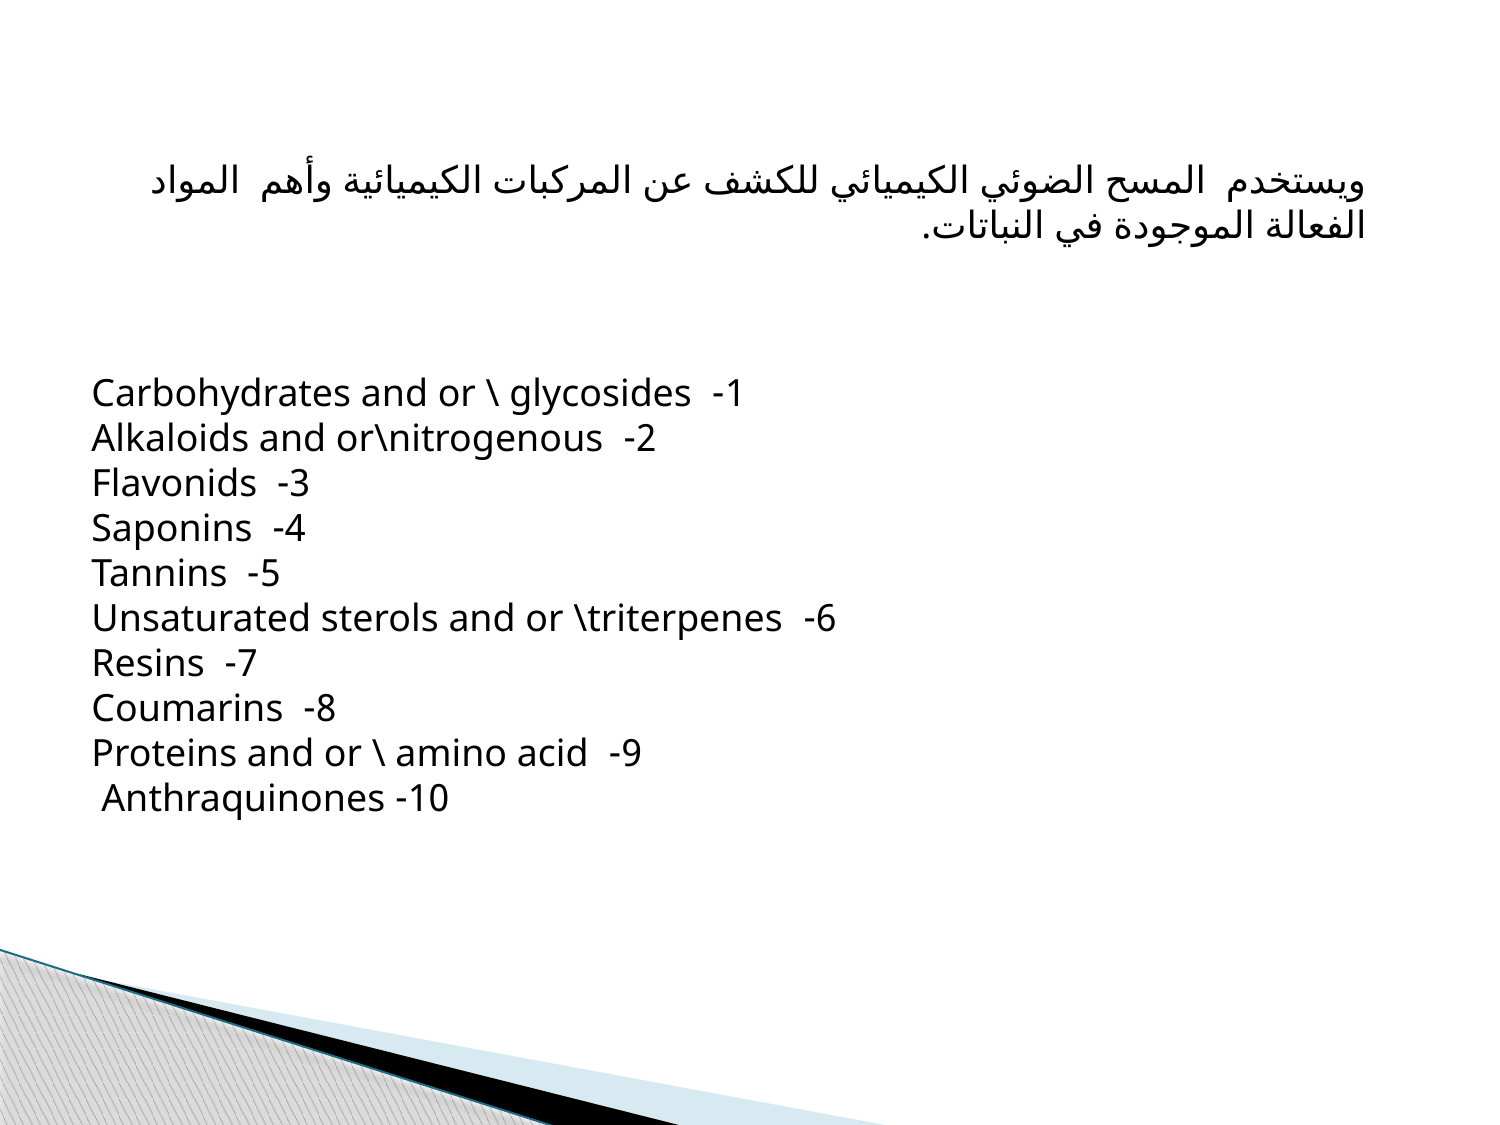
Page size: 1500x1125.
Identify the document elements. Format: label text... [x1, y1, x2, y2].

text_box 1- Carbohydrates and or \ glycosides 2- Alkaloids and or\nitrogenous 3- Flavonids 4- Saponins 5- Tannins 6- Unsaturated sterols and or \triterpenes 7- Resins 8- Coumarins 9- Proteins and or \ amino acid 10- Anthraquinones [76, 361, 1294, 827]
text_box ويستخدم المسح الضوئي الكيميائي للكشف عن المركبات الكيميائية وأهم المواد الفعالة الموجودة في النباتات. [100, 148, 1382, 254]
